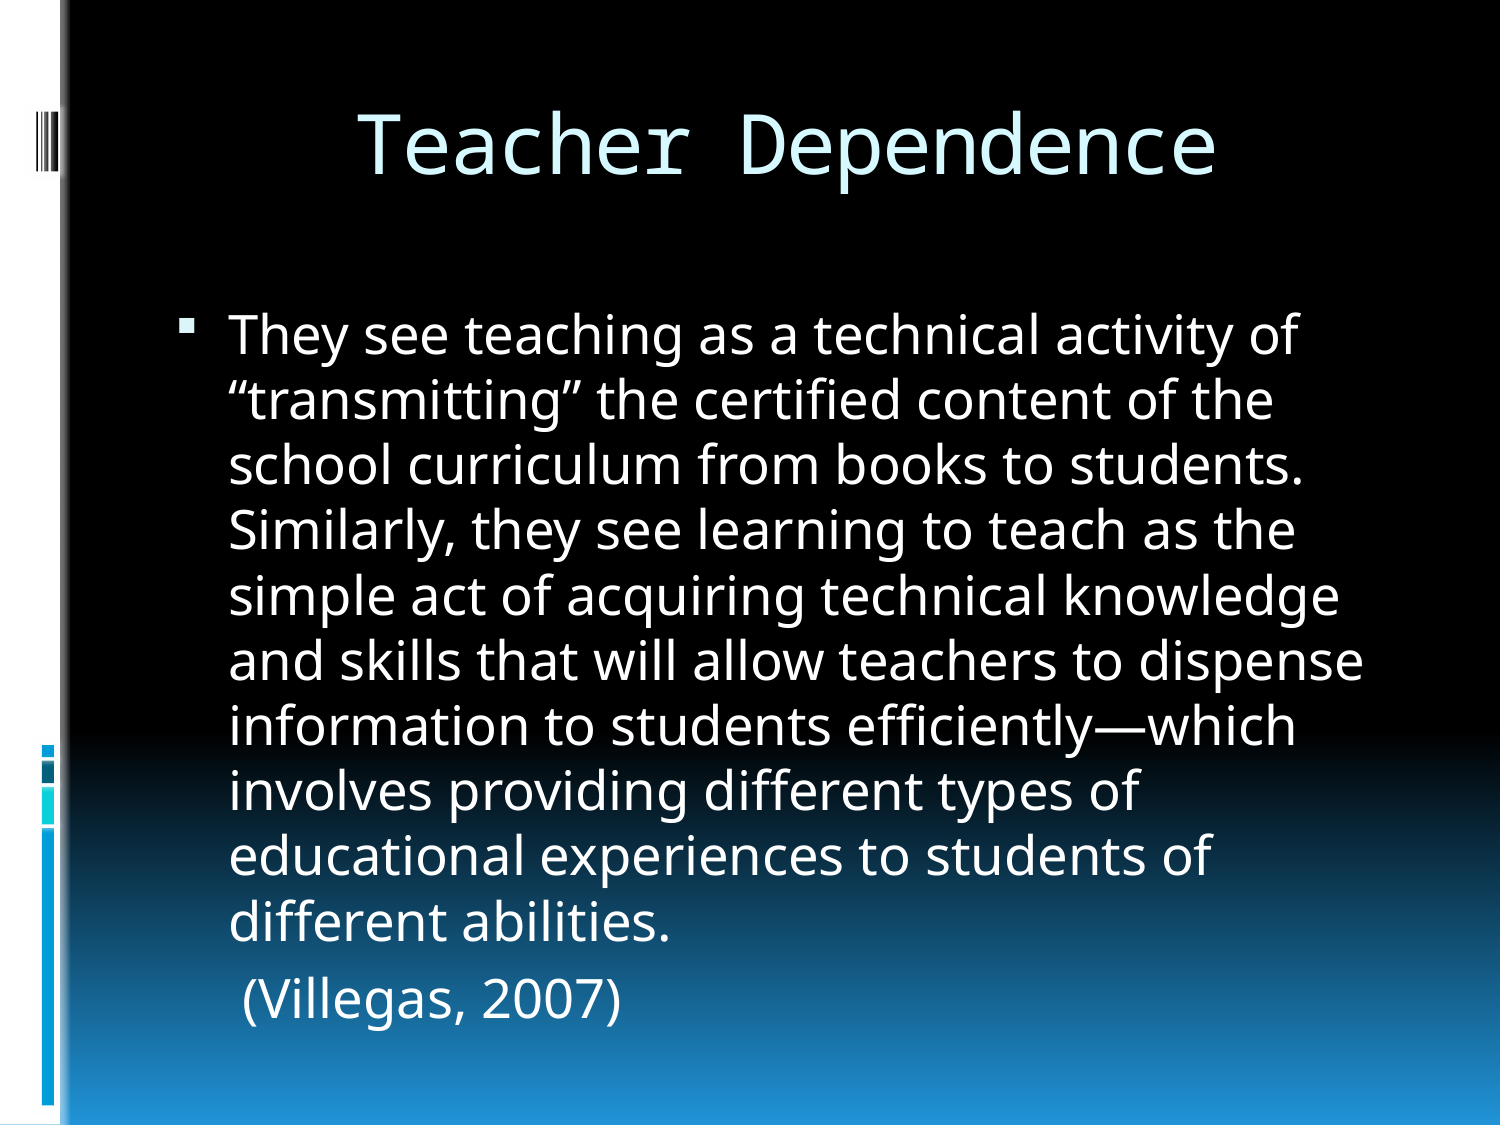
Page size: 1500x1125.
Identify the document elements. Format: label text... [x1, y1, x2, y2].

title Teacher Dependence [150, 83, 1425, 234]
list They see teaching as a technical activity of “transmitting” the certified content of the school curriculum from books to students. Similarly, they see learning to teach as the simple act of acquiring technical knowledge and skills that will allow teachers to dispense information to students efficiently—which involves providing different types of educational experiences to students of different abilities. (Villegas, 2007) [150, 292, 1425, 1043]
